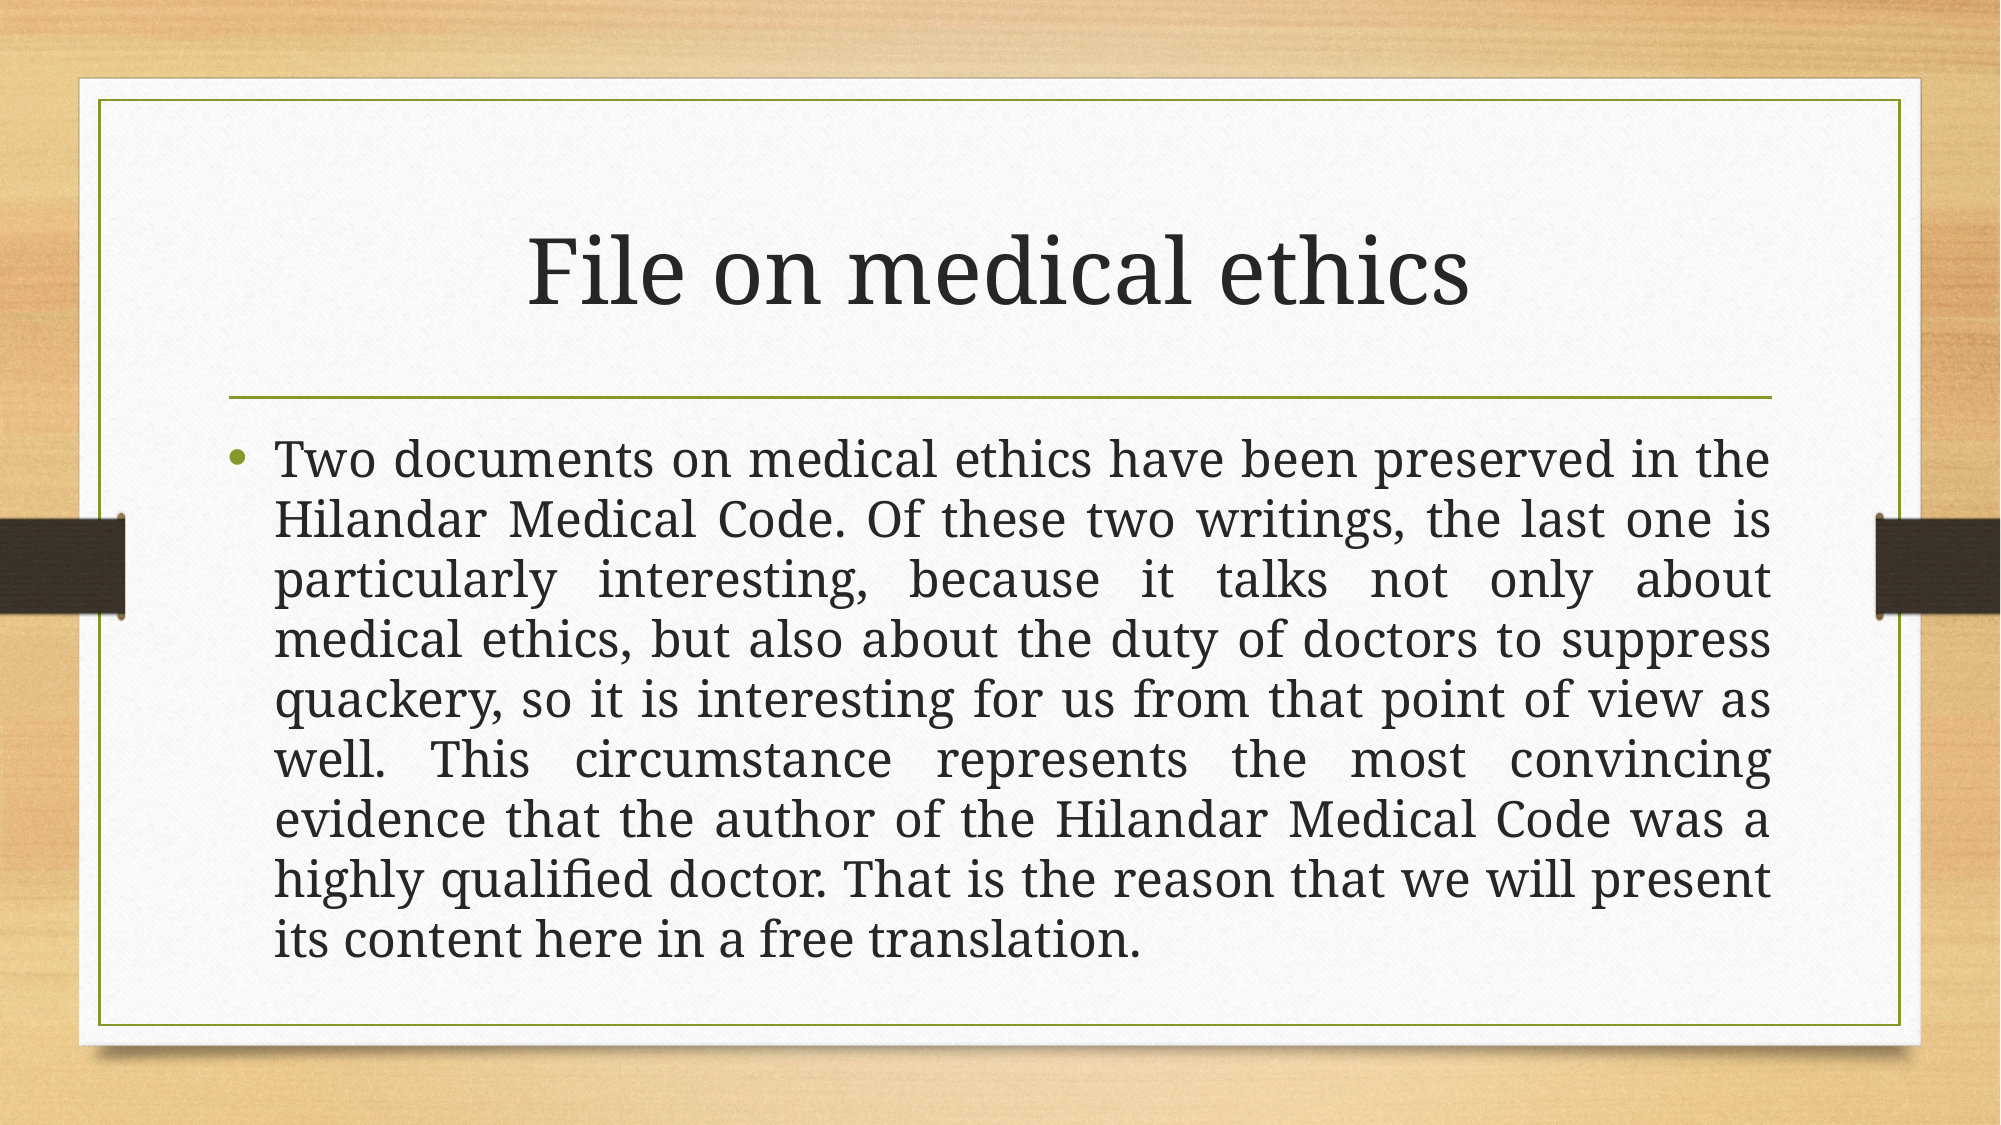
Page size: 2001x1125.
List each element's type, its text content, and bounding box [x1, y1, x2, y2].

picture [0, 0, 2001, 1125]
list Two documents on medical ethics have been preserved in the Hilandar Medical Code. Of these two writings, the last one is particularly interesting, because it talks not only about medical ethics, but also about the duty of doctors to suppress quackery, so it is interesting for us from that point of view as well. This circumstance represents the most convincing evidence that the author of the Hilandar Medical Code was a highly qualified doctor. That is the reason that we will present its content here in a free translation. [212, 419, 1788, 964]
title File on medical ethics [212, 161, 1788, 375]
